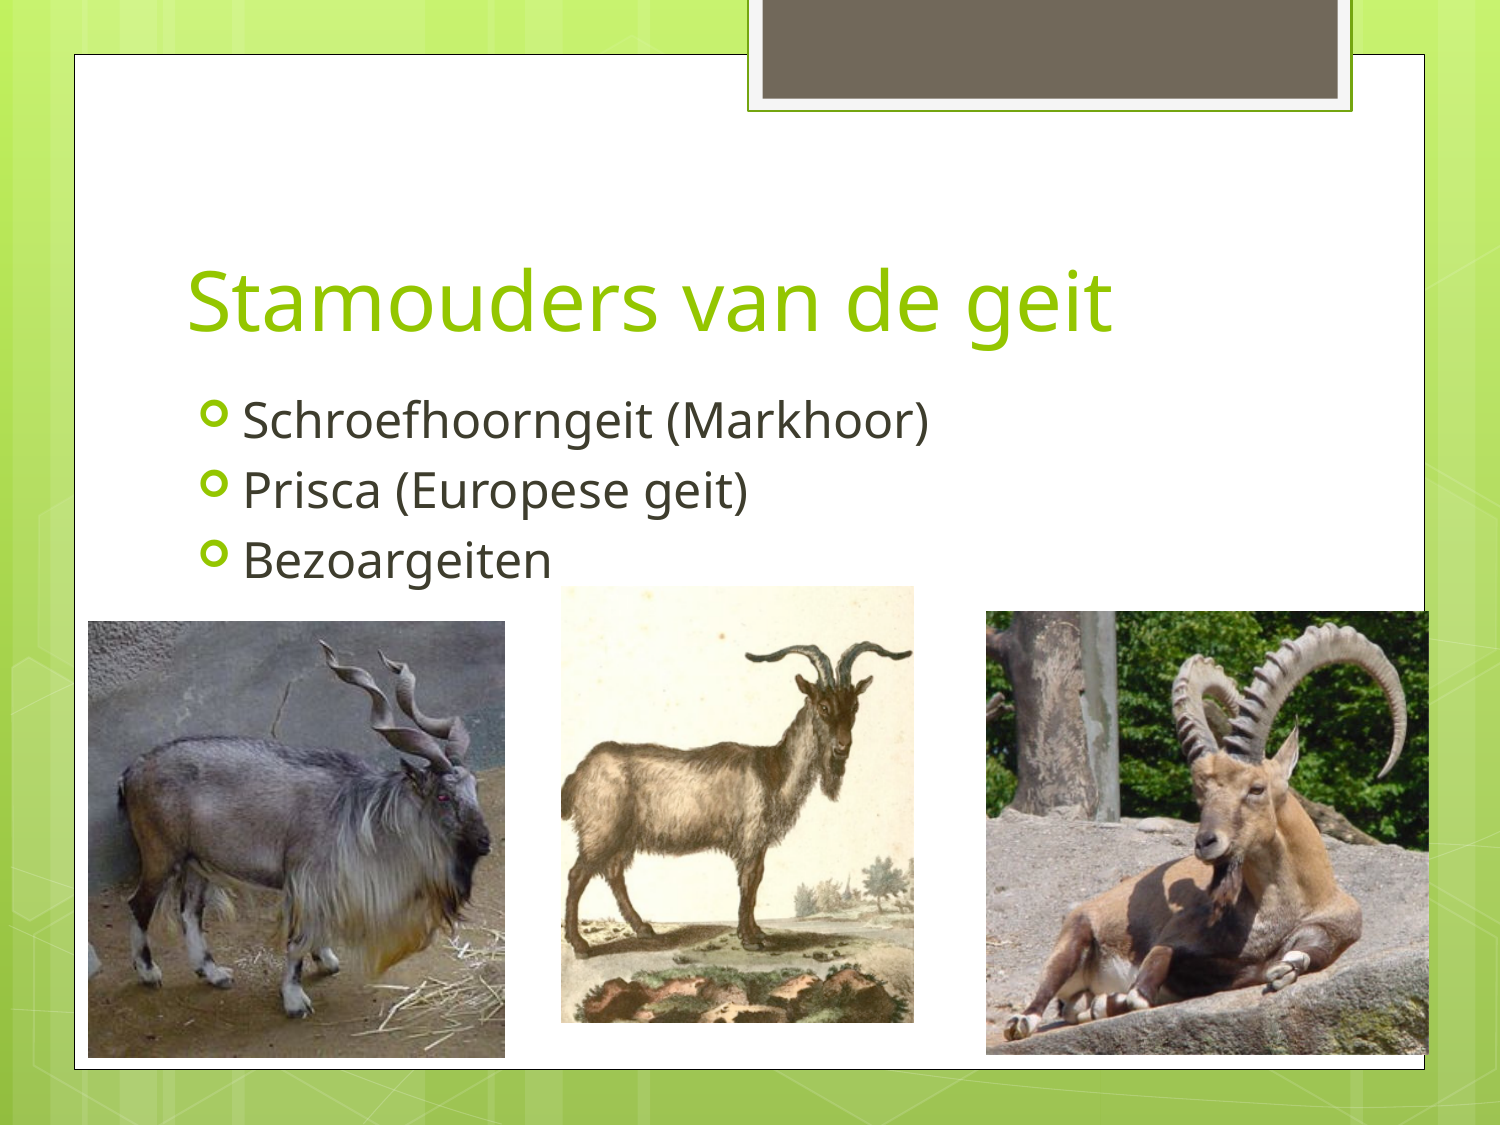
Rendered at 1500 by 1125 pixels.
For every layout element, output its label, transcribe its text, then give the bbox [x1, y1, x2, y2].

picture [560, 585, 915, 1023]
picture [88, 621, 505, 1058]
picture [985, 611, 1429, 1055]
title Stamouders van de geit [171, 168, 1324, 357]
list Schroefhoorngeit (Markhoor) Prisca (Europese geit) Bezoargeiten [171, 381, 1283, 957]
